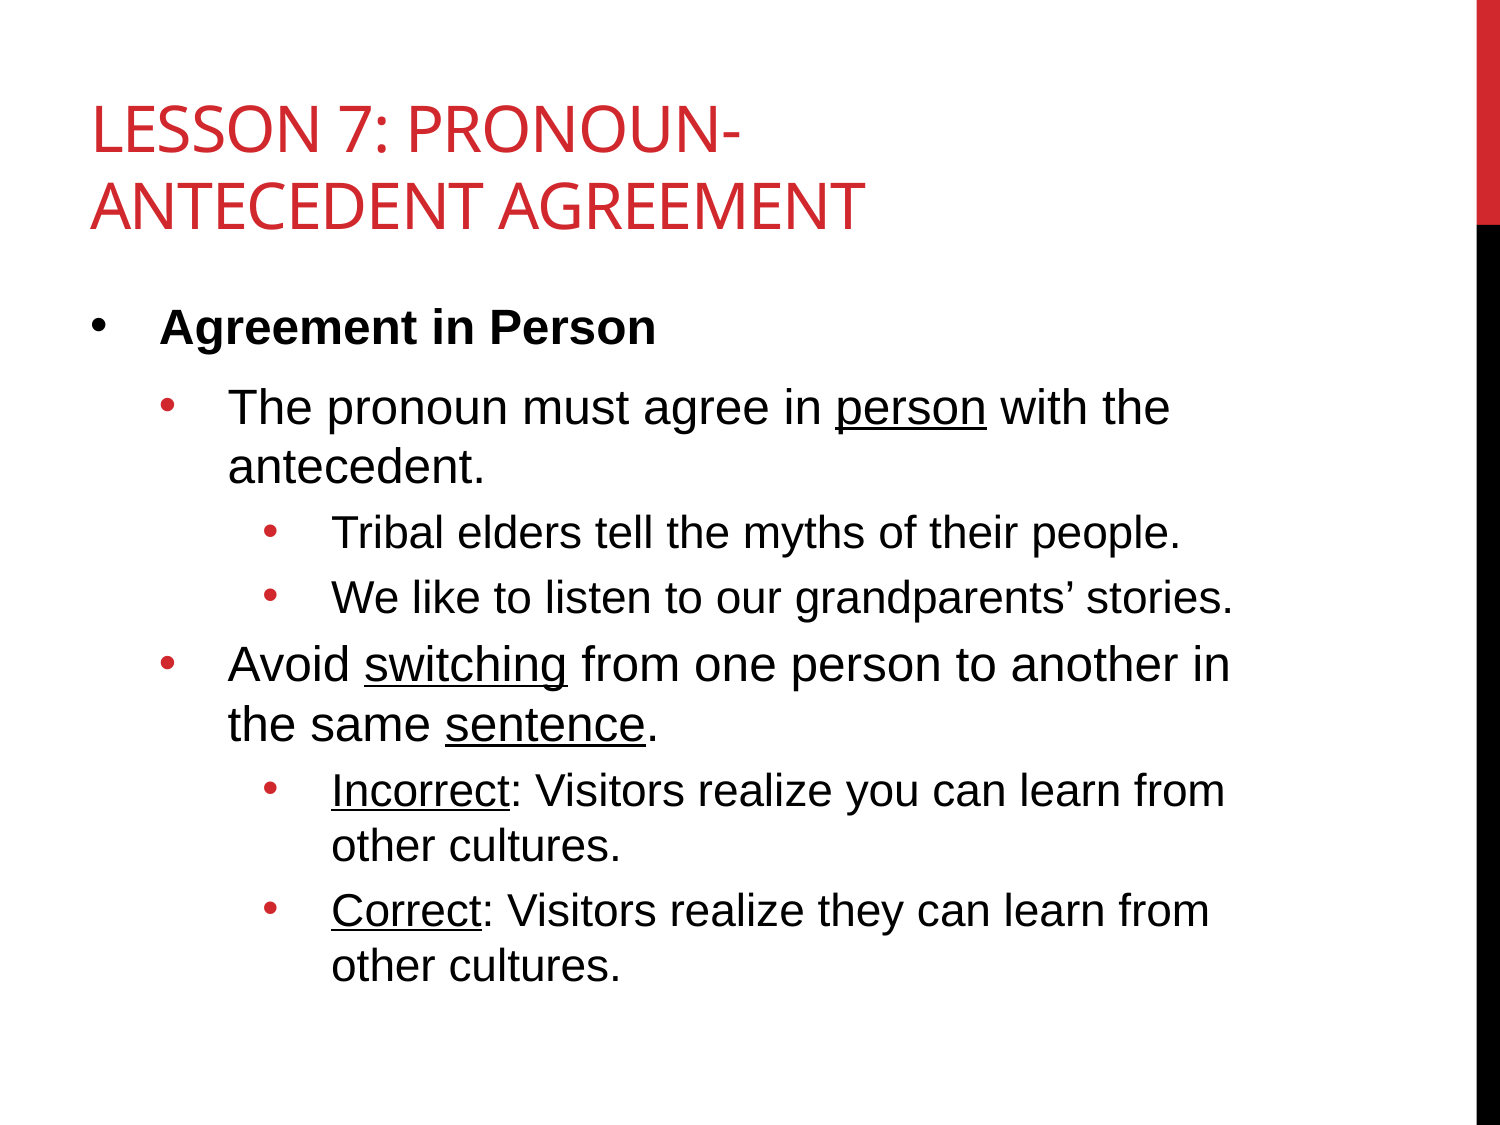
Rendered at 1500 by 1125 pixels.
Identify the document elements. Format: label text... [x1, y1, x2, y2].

list Agreement in Person The pronoun must agree in person with the antecedent. Tribal elders tell the myths of their people. We like to listen to our grandparents’ stories. Avoid switching from one person to another in the same sentence. Incorrect: Visitors realize you can learn from other cultures. Correct: Visitors realize they can learn from other cultures. [75, 287, 1325, 1005]
title Lesson 7: Pronoun-Antecedent Agreement [75, 25, 1025, 250]
